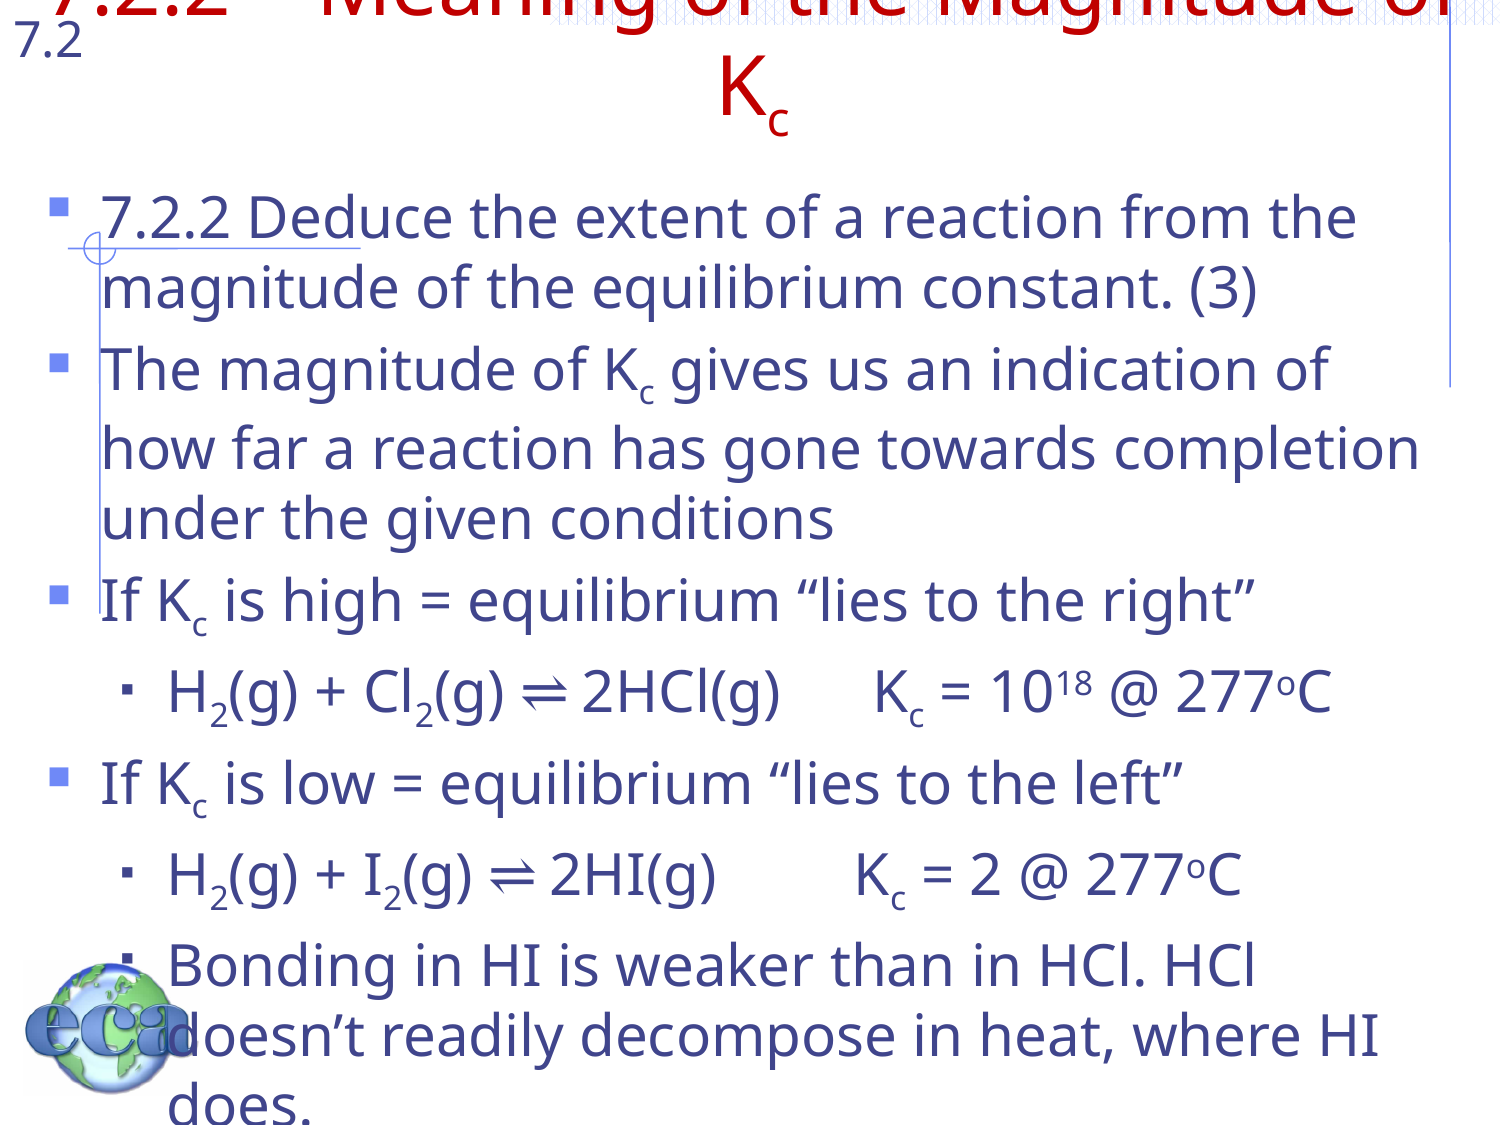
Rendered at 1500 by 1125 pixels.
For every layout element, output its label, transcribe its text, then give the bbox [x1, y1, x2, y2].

title 7.2.2 – Meaning of the Magnitude of Kc [4, 18, 1500, 154]
list 7.2.2 Deduce the extent of a reaction from the magnitude of the equilibrium constant. (3) The magnitude of Kc gives us an indication of how far a reaction has gone towards completion under the given conditions If Kc is high = equilibrium “lies to the right” H2(g) + Cl2(g) ⇌ 2HCl(g) Kc = 1018 @ 277oC If Kc is low = equilibrium “lies to the left” H2(g) + I2(g) ⇌ 2HI(g) Kc = 2 @ 277oC Bonding in HI is weaker than in HCl. HCl doesn’t readily decompose in heat, where HI does. Reaction to form HCl goes virtually to completion [29, 172, 1459, 894]
picture [23, 960, 200, 1096]
